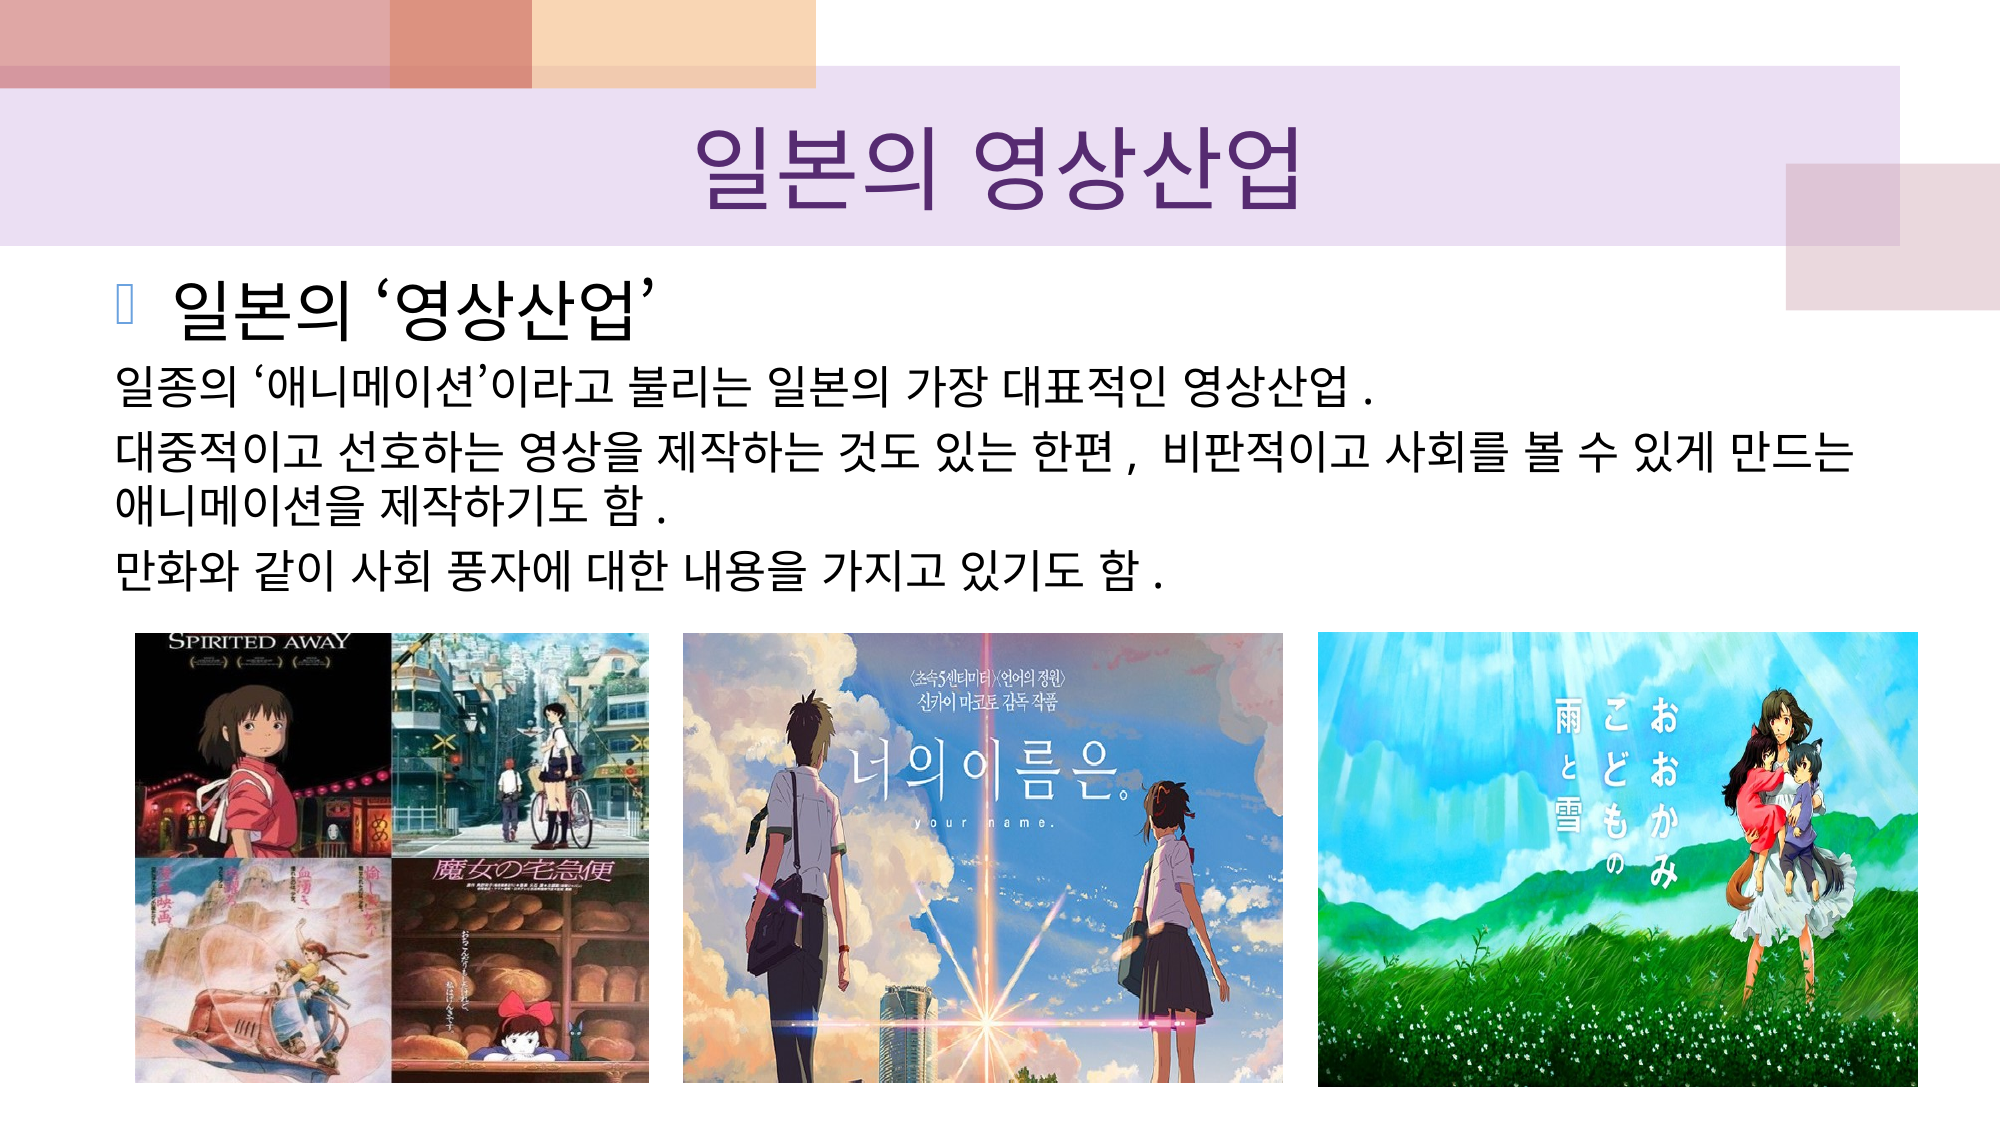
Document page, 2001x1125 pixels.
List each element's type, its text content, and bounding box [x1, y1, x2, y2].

picture [683, 633, 1284, 1083]
picture [134, 633, 649, 1083]
list 일본의 ‘영상산업’ 일종의 ‘애니메이션’이라고 불리는 일본의 가장 대표적인 영상산업. 대중적이고 선호하는 영상을 제작하는 것도 있는 한편, 비판적이고 사회를 볼 수 있게 만드는 애니메이션을 제작하기도 함. 만화와 같이 사회 풍자에 대한 내용을 가지고 있기도 함. [99, 262, 1900, 1005]
picture [1318, 632, 1918, 1087]
title 일본의 영상산업 [99, 88, 1900, 246]
